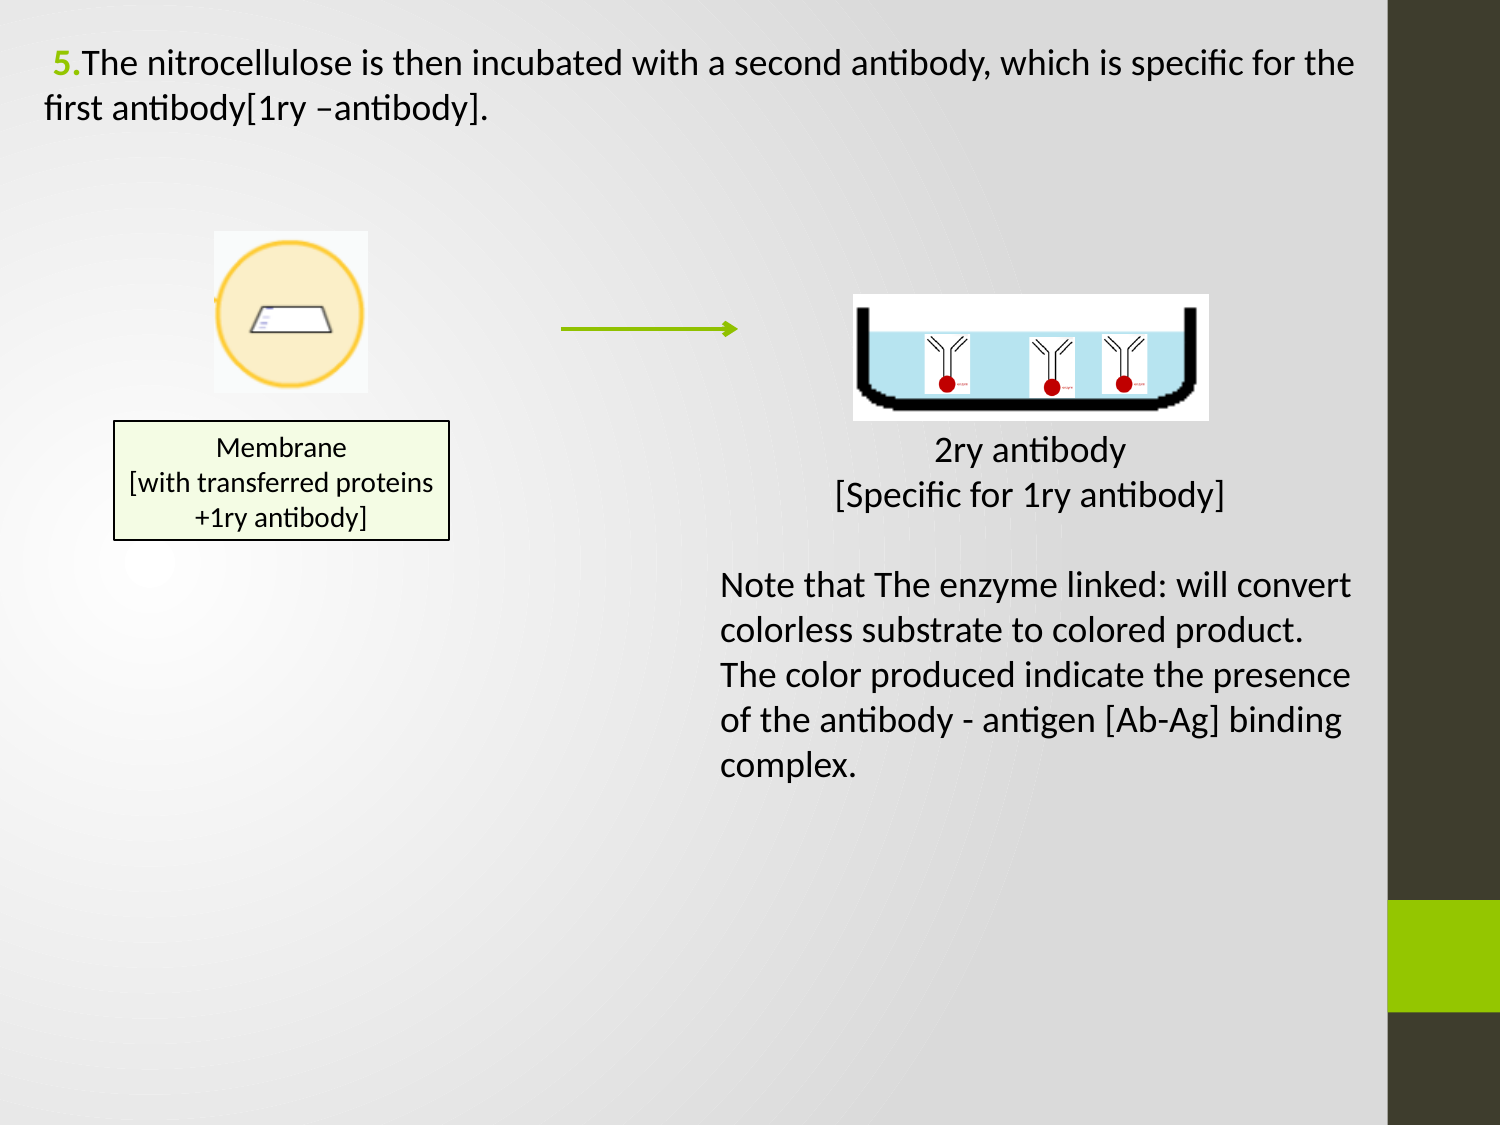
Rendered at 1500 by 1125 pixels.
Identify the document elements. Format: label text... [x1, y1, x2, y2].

text_box 2ry antibody [Specific for 1ry antibody] [818, 417, 1242, 523]
text_box Note that The enzyme linked: will convert colorless substrate to colored product. The color produced indicate the presence of the antibody - antigen [Ab-Ag] binding complex. [705, 552, 1400, 792]
text_box Membrane [with transferred proteins +1ry antibody] [114, 420, 449, 541]
text_box 5.The nitrocellulose is then incubated with a second antibody, which is specific for the first antibody[1ry –antibody]. [29, 30, 1377, 136]
picture [853, 294, 1209, 422]
picture [213, 231, 368, 394]
